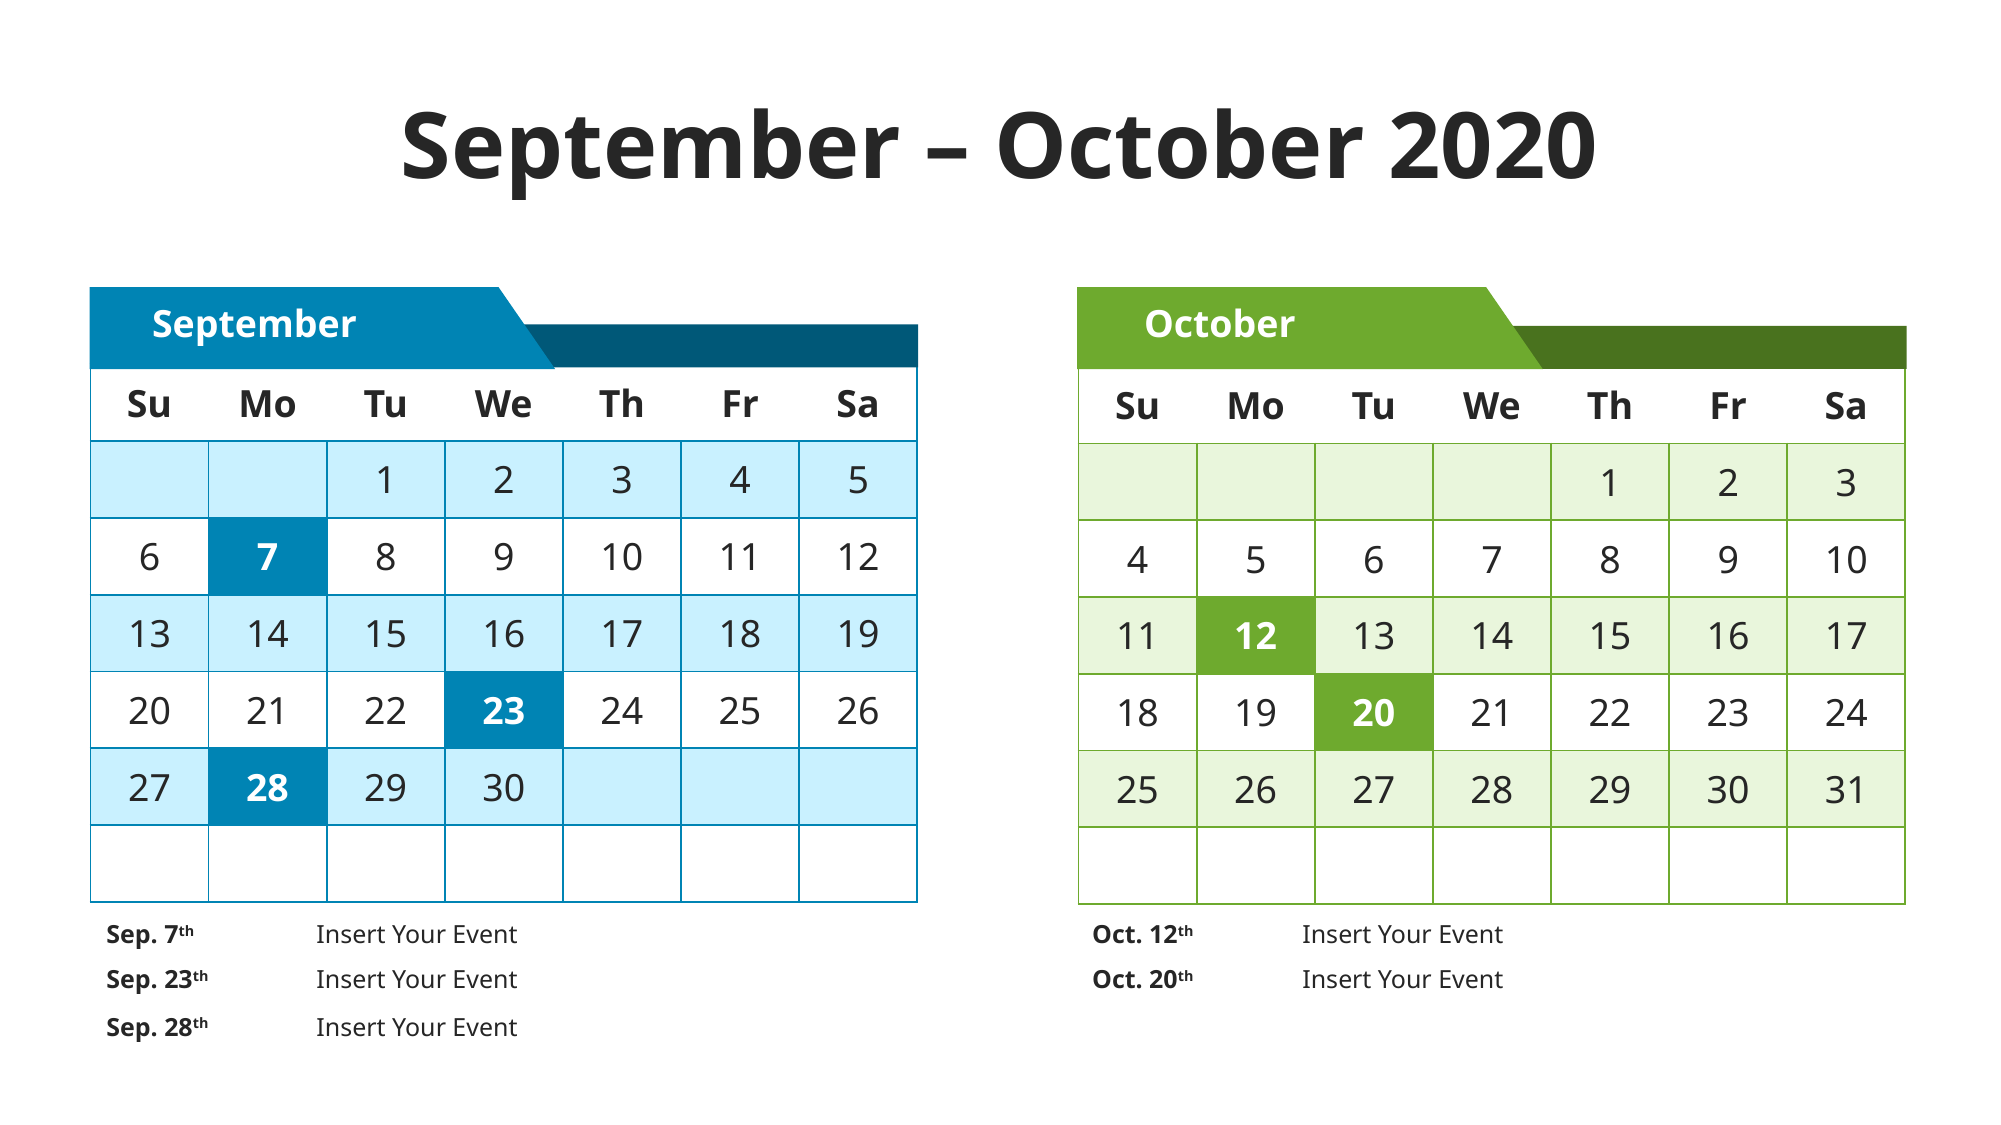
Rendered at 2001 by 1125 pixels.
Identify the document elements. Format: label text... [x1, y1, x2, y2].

table_cell [682, 826, 798, 901]
table_header Su [1079, 371, 1197, 443]
table_header Sa [1787, 370, 1904, 443]
table_cell 22 [1552, 675, 1668, 750]
table_cell [1552, 828, 1668, 903]
table_cell 7 [209, 519, 326, 594]
table_cell [1198, 444, 1314, 519]
text_box Insert Your Event [1287, 911, 1793, 956]
table_cell 4 [1079, 521, 1196, 596]
table_cell 30 [1670, 751, 1786, 826]
table_cell 24 [1788, 675, 1904, 750]
table_header We [445, 368, 563, 440]
table_cell [1198, 828, 1314, 903]
table_cell [209, 826, 326, 901]
table_cell [328, 826, 444, 901]
table_cell 14 [1434, 598, 1550, 673]
table_cell 19 [800, 596, 916, 671]
table_cell [1788, 828, 1904, 903]
table_cell 11 [1079, 598, 1196, 673]
table_cell 27 [1316, 751, 1432, 826]
table_header Fr [681, 368, 799, 440]
text_box Oct. 20th [1077, 956, 1258, 1002]
table_cell 18 [682, 596, 798, 671]
table_cell [1670, 828, 1786, 903]
table_header Sa [799, 368, 916, 440]
table_cell [91, 442, 208, 517]
table_cell 15 [1552, 598, 1668, 673]
table_cell 13 [91, 596, 208, 671]
table_cell 2 [446, 442, 562, 517]
table_cell 28 [209, 749, 326, 824]
table_cell 5 [1198, 521, 1314, 596]
text_box [1534, 325, 1908, 370]
table_cell 4 [682, 442, 798, 517]
text_box Sep. 7th [91, 911, 272, 956]
title September – October 2020 [137, 40, 1863, 258]
table_cell [1434, 828, 1550, 903]
table_cell [564, 749, 680, 824]
table_cell [1079, 444, 1196, 519]
table_cell 2 [1670, 444, 1786, 519]
table_cell 25 [1079, 751, 1196, 826]
text_box Oct. 12th [1077, 911, 1258, 956]
table_cell [800, 826, 916, 901]
table_cell 23 [1670, 675, 1786, 750]
table_cell 29 [1552, 751, 1668, 826]
table_cell 6 [91, 519, 208, 594]
text_box Sep. 28th [91, 1003, 272, 1049]
table_cell 14 [209, 596, 326, 671]
table_cell 22 [328, 672, 444, 747]
table_cell [682, 749, 798, 824]
table_header Su [91, 371, 209, 440]
table_cell 16 [1670, 598, 1786, 673]
table_header Fr [1669, 370, 1787, 443]
table_cell 17 [564, 596, 680, 671]
table_cell 11 [682, 519, 798, 594]
text_box [546, 323, 919, 368]
table_cell 10 [1788, 521, 1904, 596]
table_cell 10 [564, 519, 680, 594]
table_cell 28 [1434, 751, 1550, 826]
table_cell [1316, 828, 1432, 903]
table_cell 25 [682, 672, 798, 747]
table_header We [1433, 370, 1551, 443]
table_cell 5 [800, 442, 916, 517]
table_cell 1 [328, 442, 444, 517]
table_cell 20 [1316, 675, 1432, 750]
table_cell 20 [91, 672, 208, 747]
table_cell 29 [328, 749, 444, 824]
table_cell 3 [1788, 444, 1904, 519]
table_header Tu [327, 371, 445, 440]
text_box Insert Your Event [301, 911, 807, 956]
table_header Mo [209, 371, 327, 440]
table_cell 12 [800, 519, 916, 594]
table_cell 16 [446, 596, 562, 671]
table_cell 13 [1316, 598, 1432, 673]
text_box [1076, 286, 1545, 371]
table_header Th [1551, 370, 1669, 443]
table_cell 3 [564, 442, 680, 517]
table_cell 7 [1434, 521, 1550, 596]
table_cell [446, 826, 562, 901]
table_cell 18 [1079, 675, 1196, 750]
table_cell 19 [1198, 675, 1314, 750]
table_cell 6 [1316, 521, 1432, 596]
table_cell 8 [328, 519, 444, 594]
table_cell [209, 442, 326, 517]
table_cell 27 [91, 749, 208, 824]
table_cell [564, 826, 680, 901]
table_cell 12 [1198, 598, 1314, 673]
text_box September [137, 292, 643, 353]
table_cell 24 [564, 672, 680, 747]
table_cell 1 [1552, 444, 1668, 519]
table_cell 23 [446, 672, 562, 747]
table_cell 17 [1788, 598, 1904, 673]
table_cell 30 [446, 749, 562, 824]
text_box Sep. 23th [91, 956, 272, 1002]
table_header Th [563, 368, 681, 440]
table_cell [1079, 828, 1196, 903]
text_box Insert Your Event [301, 1003, 807, 1049]
table_header Mo [1197, 371, 1315, 443]
table_cell 15 [328, 596, 444, 671]
table_cell 26 [1198, 751, 1314, 826]
text_box Insert Your Event [1287, 956, 1793, 1002]
text_box October [1129, 292, 1635, 353]
table_cell [91, 826, 208, 901]
table_cell [800, 749, 916, 824]
table_cell 8 [1552, 521, 1668, 596]
table_cell 9 [446, 519, 562, 594]
table_cell 31 [1788, 751, 1904, 826]
table_cell 9 [1670, 521, 1786, 596]
table_cell 21 [209, 672, 326, 747]
table_cell [1316, 444, 1432, 519]
text_box [88, 286, 558, 371]
table_cell 26 [800, 672, 916, 747]
table_header Tu [1315, 371, 1433, 443]
table_cell [1434, 444, 1550, 519]
text_box Insert Your Event [301, 956, 807, 1002]
table_cell 21 [1434, 675, 1550, 750]
